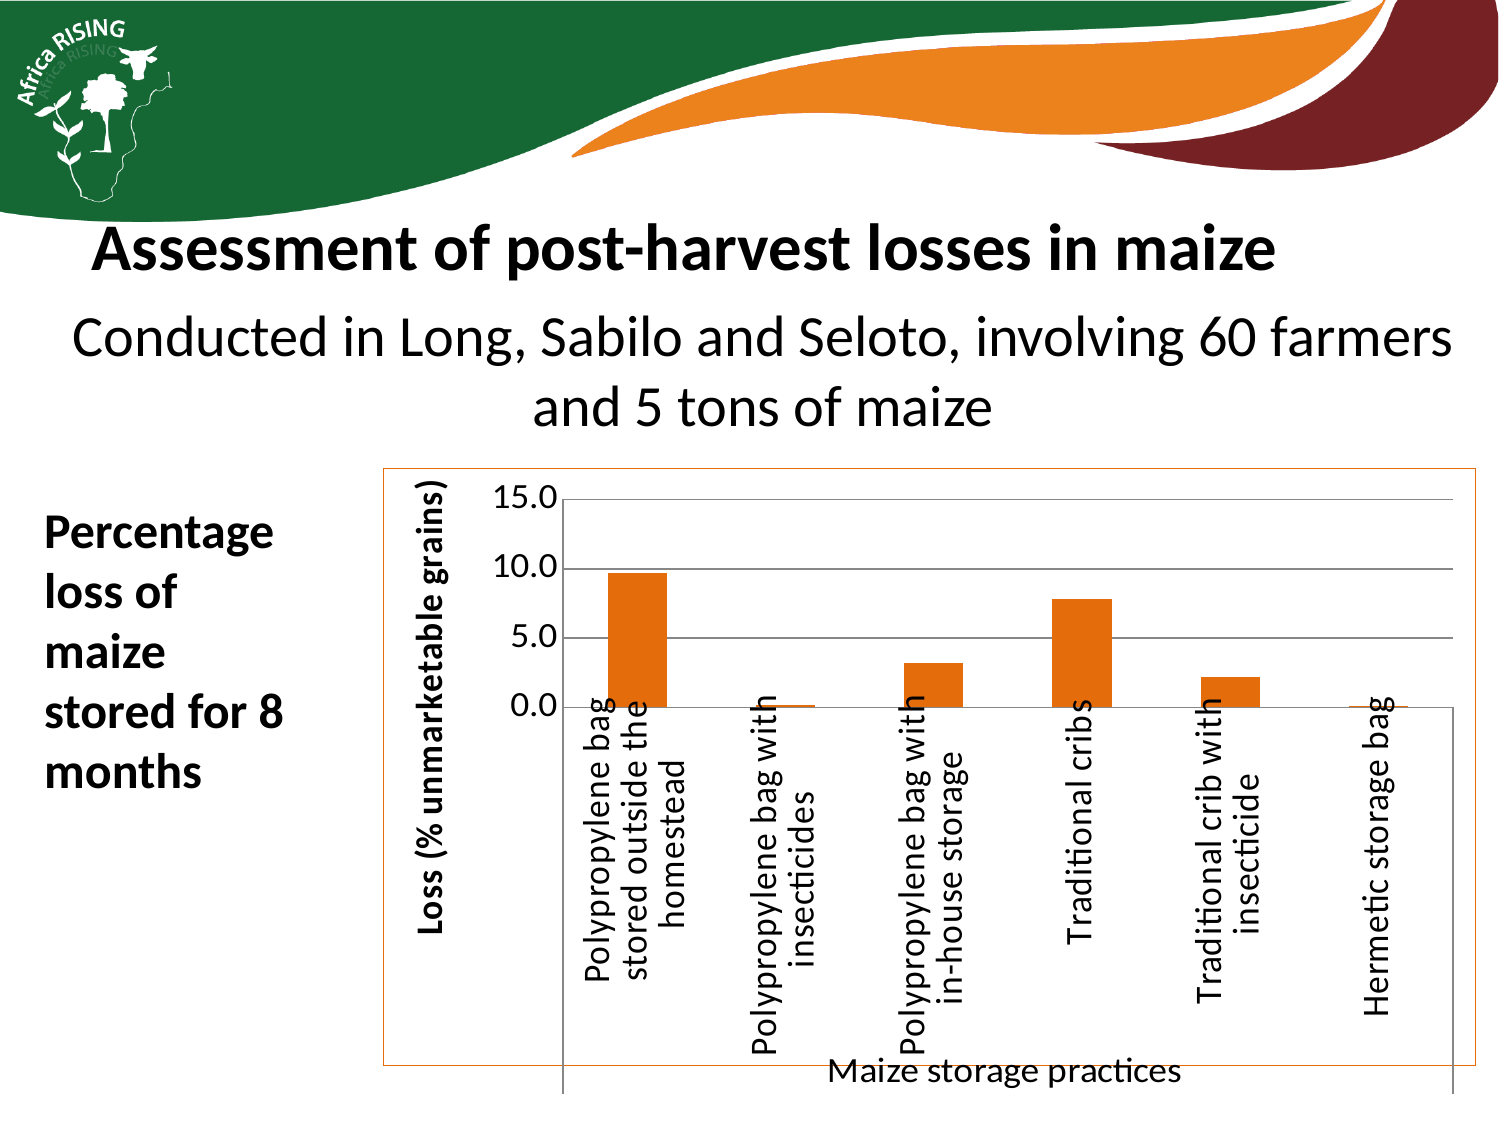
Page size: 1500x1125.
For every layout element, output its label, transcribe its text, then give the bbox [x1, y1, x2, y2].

text_box Conducted in Long, Sabilo and Seloto, involving 60 farmers and 5 tons of maize [53, 290, 1474, 446]
text_box Percentage loss of maize stored for 8 months [29, 491, 302, 807]
text_box Assessment of post-harvest losses in maize [76, 196, 1474, 292]
chart [383, 467, 1477, 1100]
picture [0, 0, 1499, 222]
